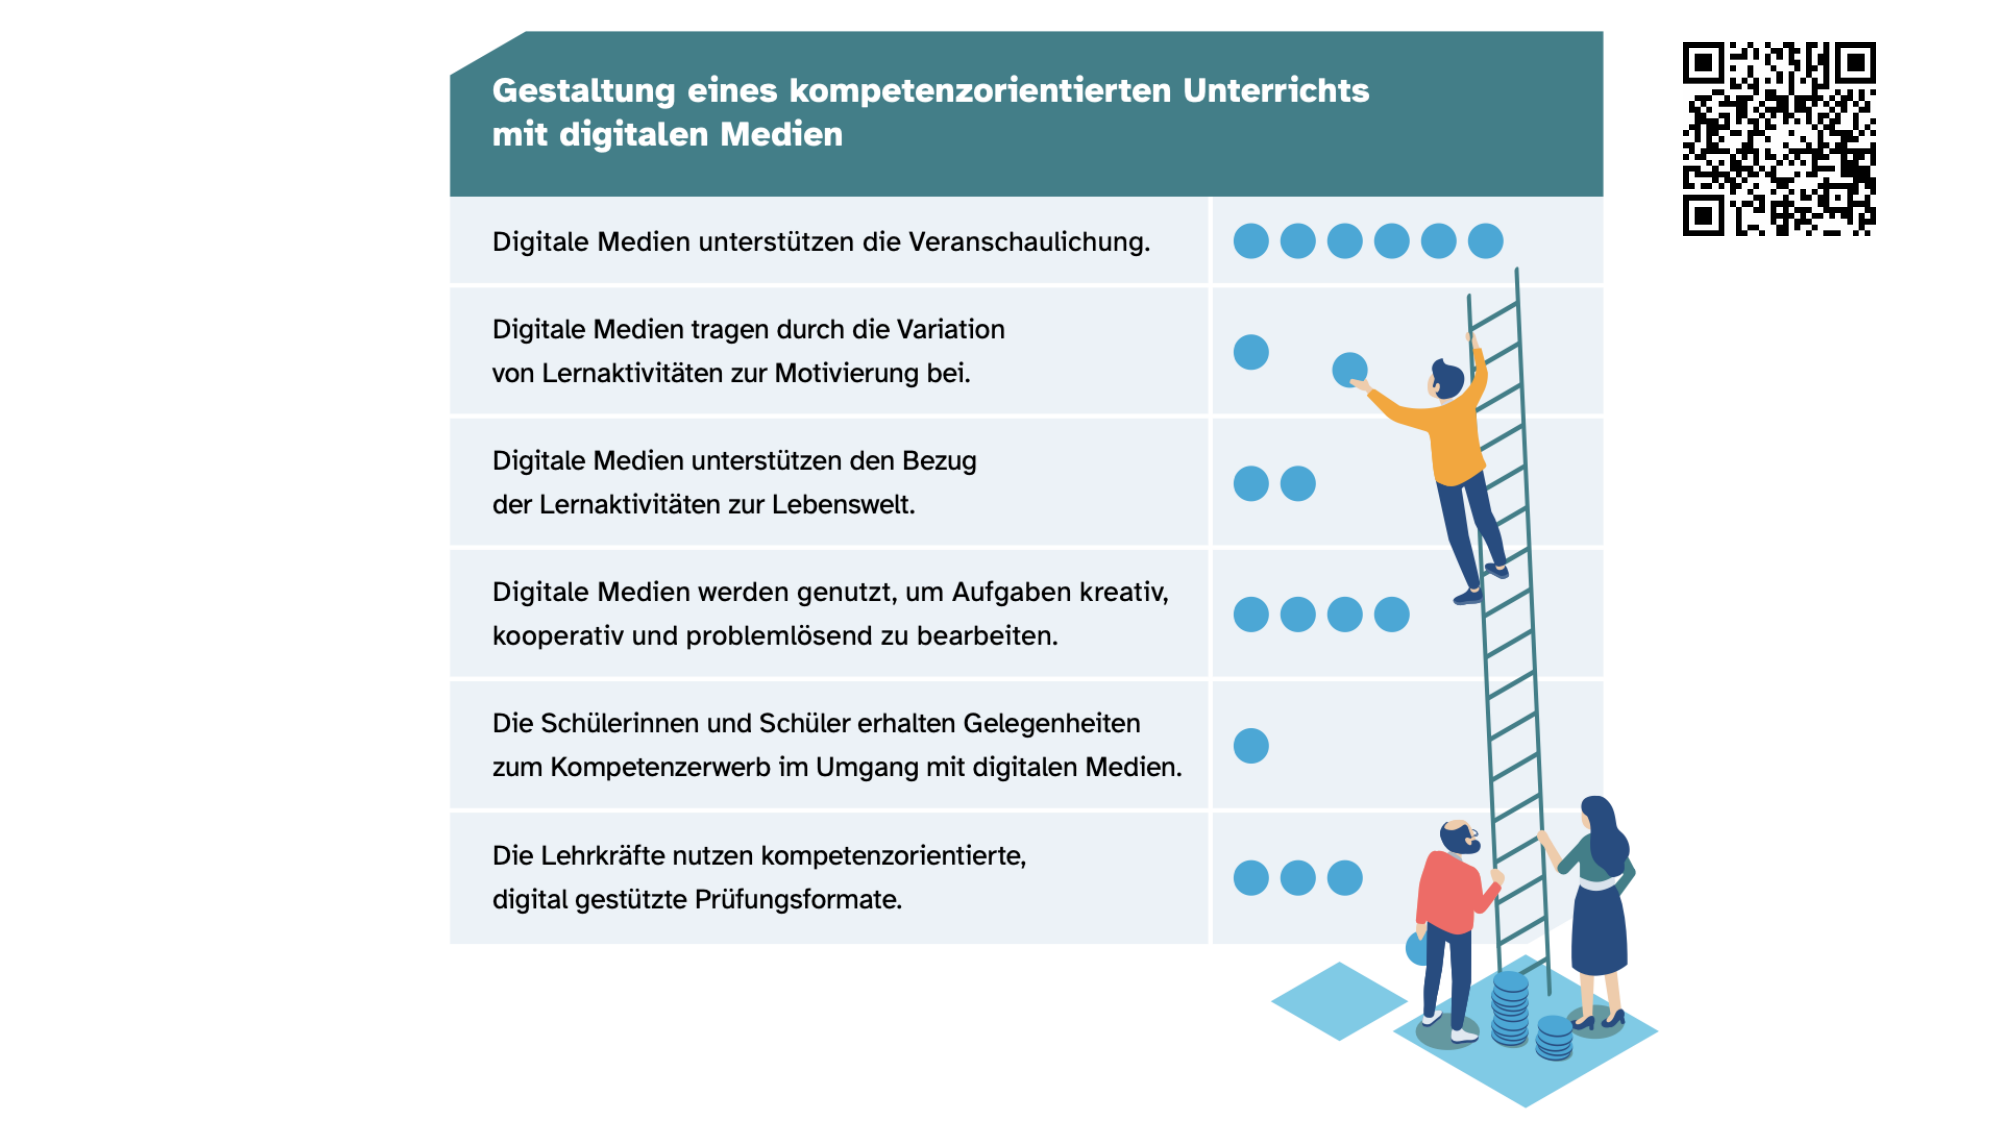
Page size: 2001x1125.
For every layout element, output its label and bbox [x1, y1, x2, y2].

picture [432, 7, 1876, 1120]
